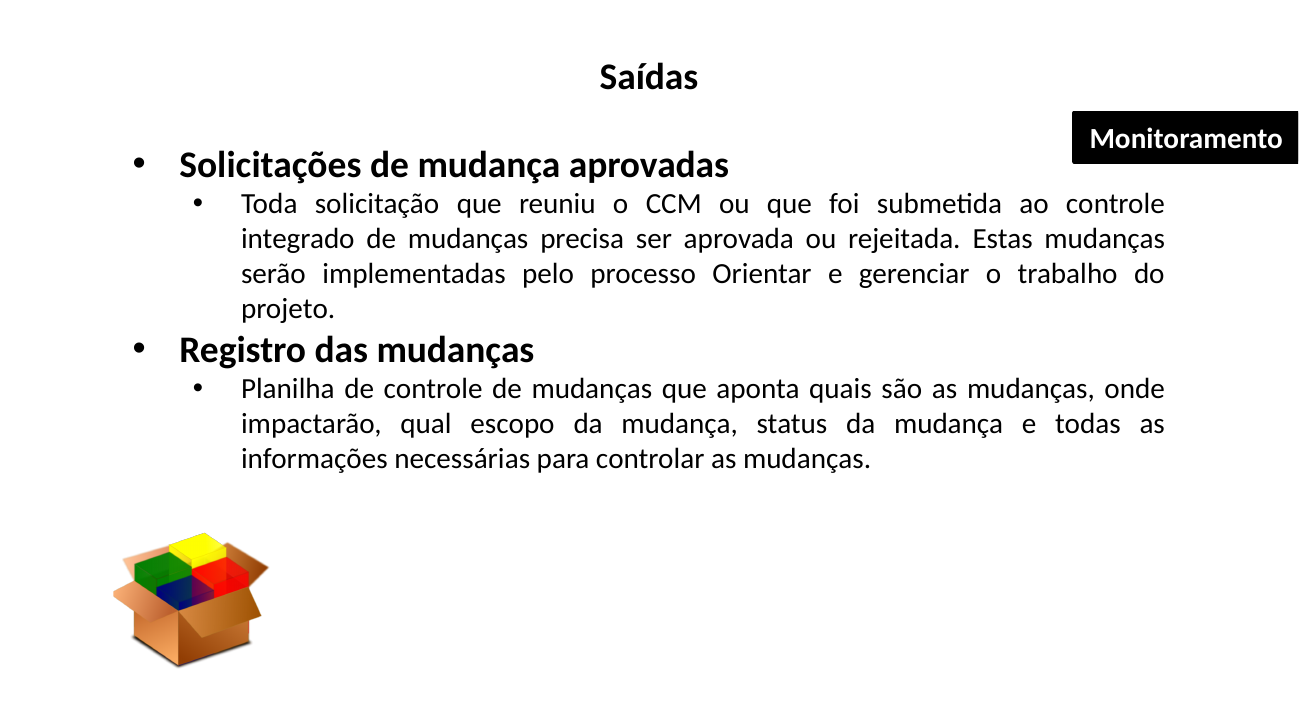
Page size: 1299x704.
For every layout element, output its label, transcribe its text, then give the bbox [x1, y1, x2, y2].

text_box Solicitações de mudança aprovadas Toda solicitação que reuniu o CCM ou que foi submetida ao controle integrado de mudanças precisa ser aprovada ou rejeitada. Estas mudanças serão implementadas pelo processo Orientar e gerenciar o trabalho do projeto. Registro das mudanças Planilha de controle de mudanças que aponta quais são as mudanças, onde impactarão, qual escopo da mudança, status da mudança e todas as informações necessárias para controlar as mudanças. [117, 132, 1181, 486]
text_box Monitoramento [1074, 112, 1299, 162]
picture [112, 520, 273, 672]
text_box Saídas [0, 44, 1299, 106]
